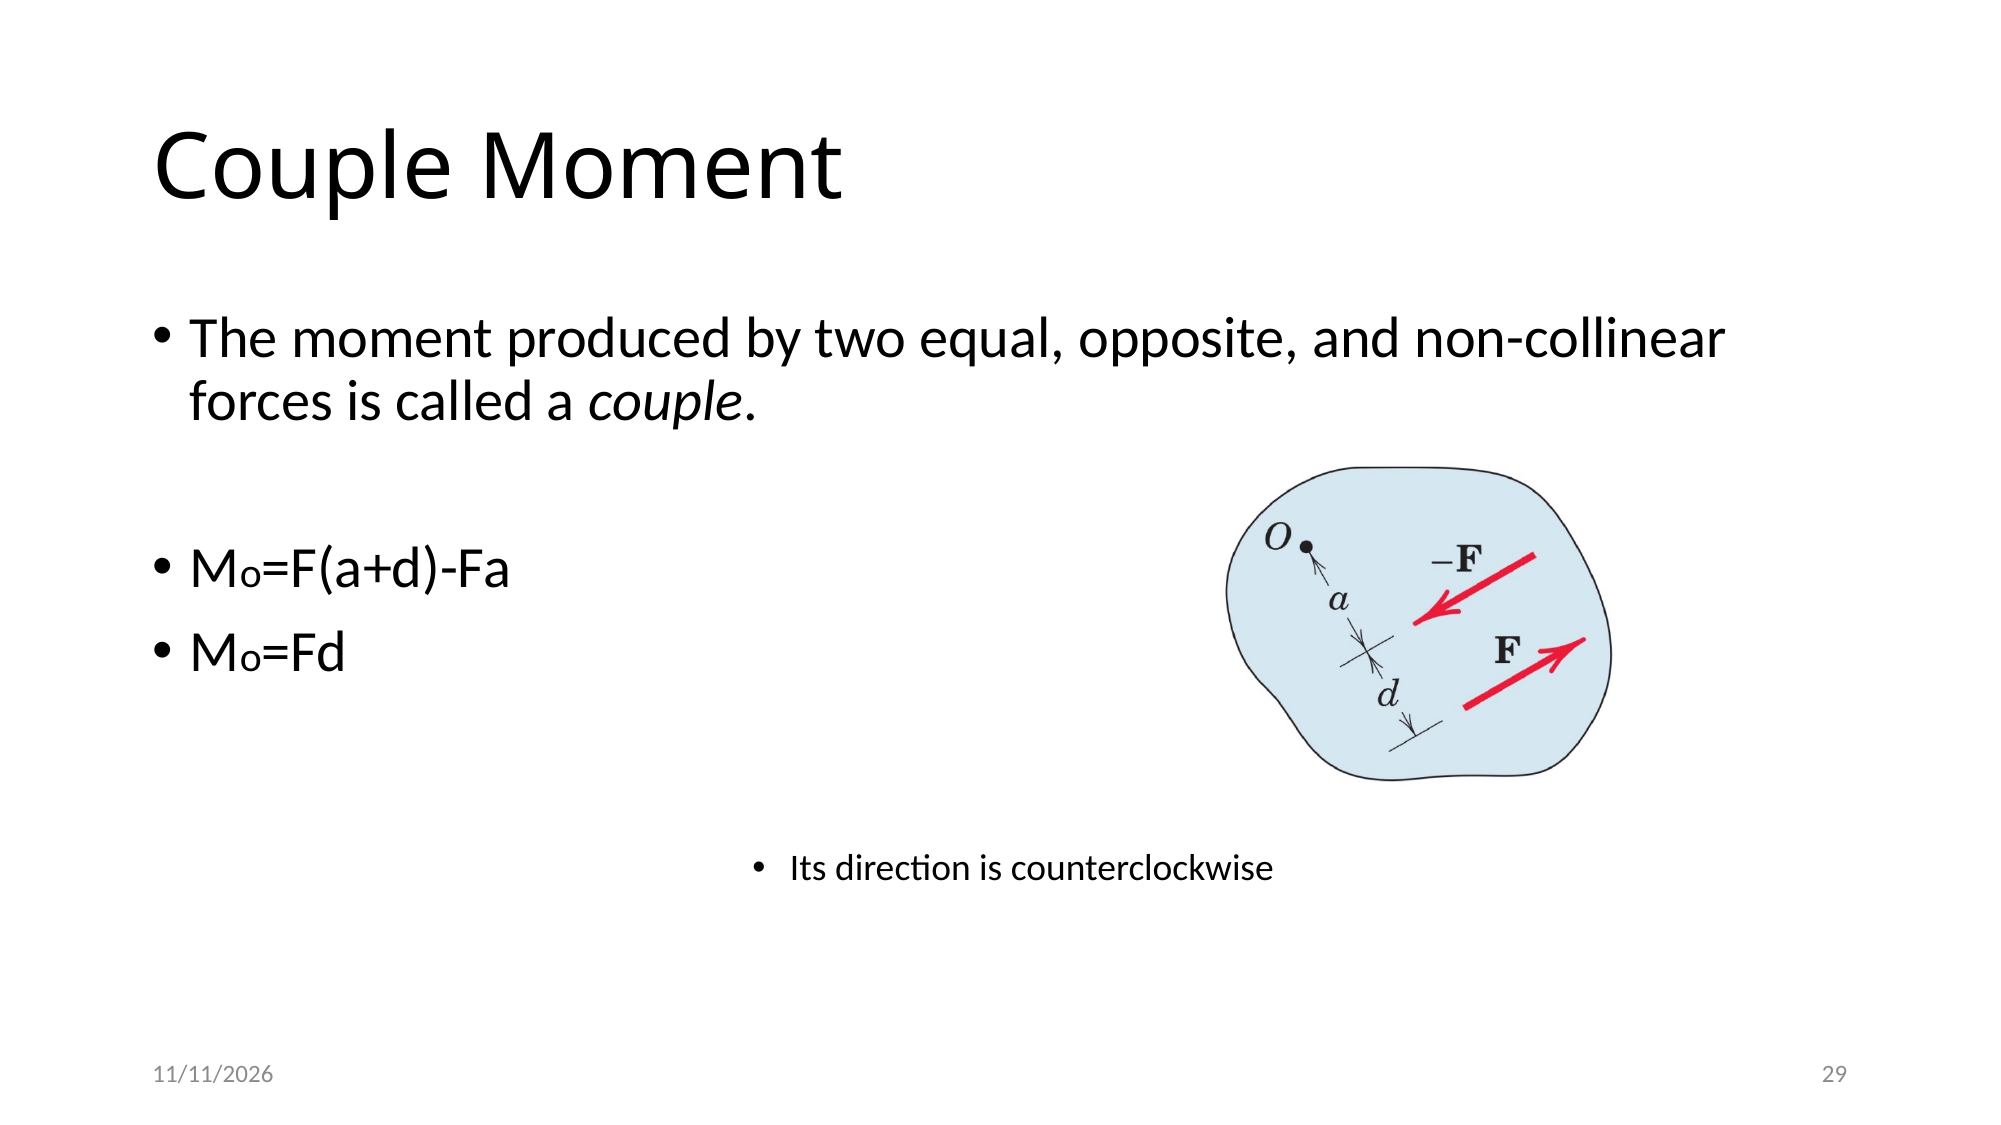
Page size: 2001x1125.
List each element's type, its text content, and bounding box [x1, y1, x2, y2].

title Couple Moment [137, 59, 1863, 278]
slide_number 29 [1412, 1042, 1863, 1103]
picture [1207, 438, 1619, 796]
list The moment produced by two equal, opposite, and non-collinear forces is called a couple. Mo=F(a+d)-Fa Mo=Fd Its direction is counterclockwise [137, 299, 1863, 1014]
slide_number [137, 1042, 588, 1103]
